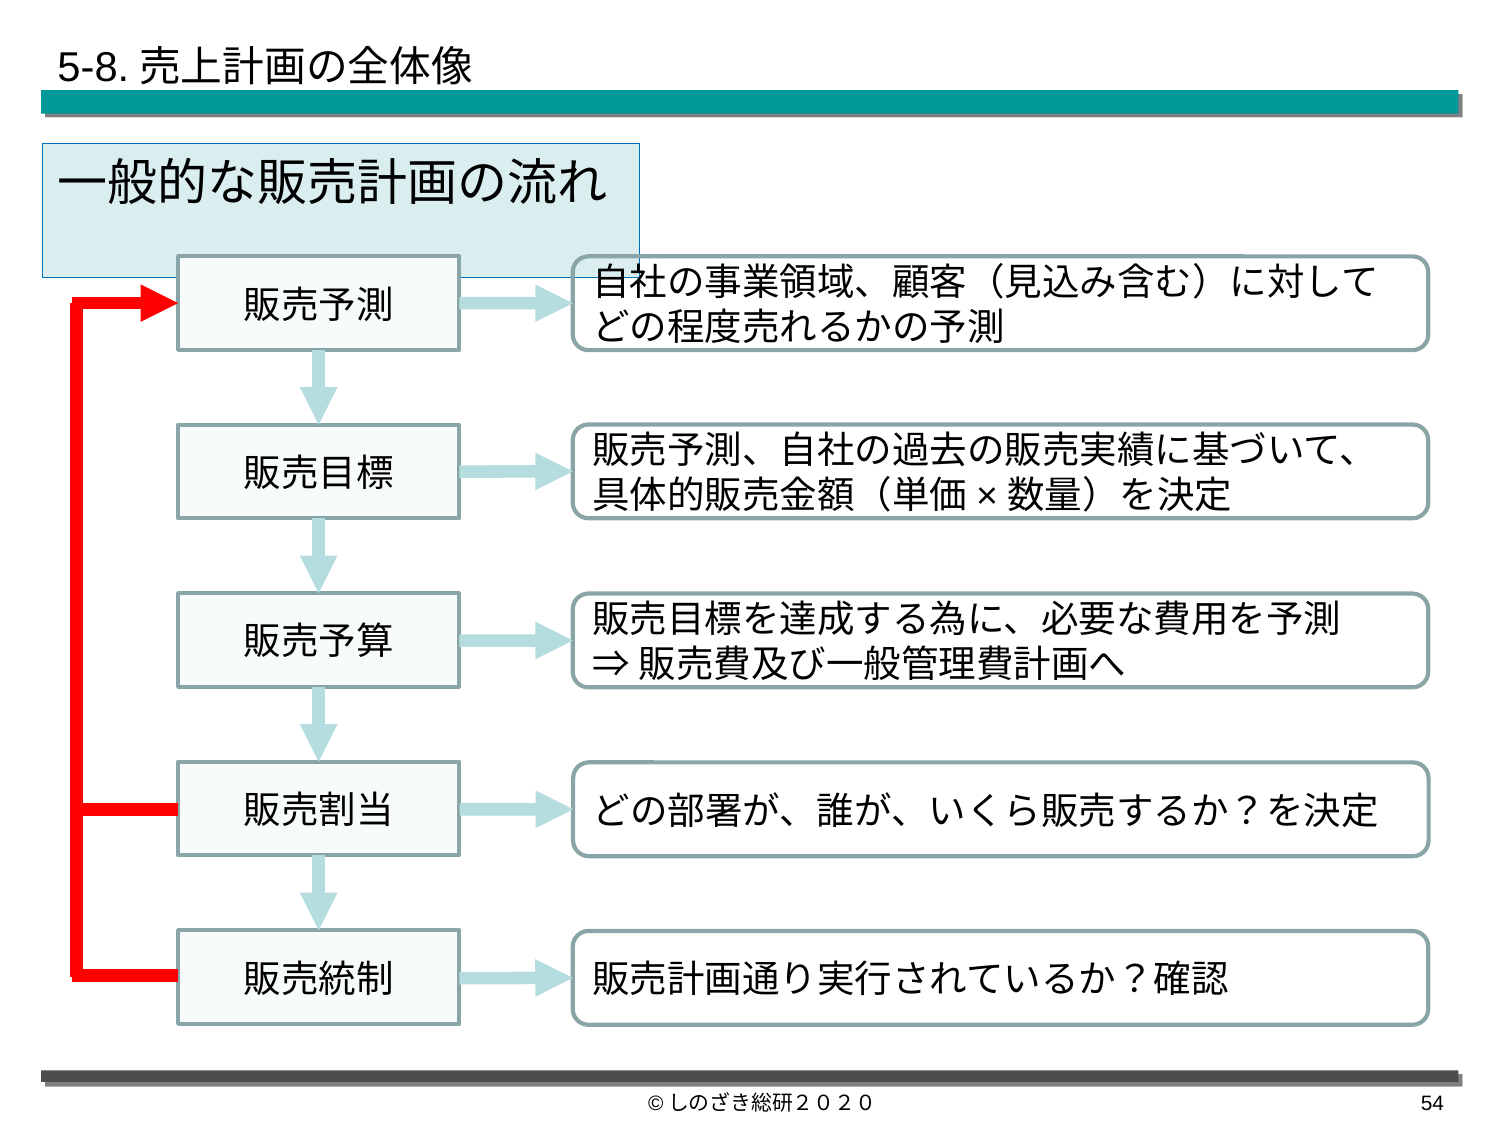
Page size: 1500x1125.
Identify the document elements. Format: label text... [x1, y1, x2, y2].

text_box 自社の事業領域、顧客（見込み含む）に対してどの程度売れるかの予測 [570, 254, 1431, 353]
footer ©しのざき総研２０２０ [524, 1082, 1000, 1125]
text_box 販売予測、自社の過去の販売実績に基づいて、具体的販売金額（単価×数量）を決定 [570, 422, 1431, 521]
text_box 5-8.売上計画の全体像 [42, 32, 1033, 98]
text_box 販売計画通り実行されているか？確認 [570, 928, 1431, 1027]
text_box 販売統制 [176, 928, 461, 1026]
text_box 販売目標を達成する為に、必要な費用を予測 ⇒販売費及び一般管理費計画へ [570, 591, 1431, 690]
text_box 販売目標 [176, 423, 461, 520]
slide_number 53 [1108, 1082, 1459, 1125]
text_box 販売予測 [176, 254, 461, 352]
text_box どの部署が、誰が、いくら販売するか？を決定 [570, 760, 1431, 859]
text_box 販売割当 [176, 760, 461, 857]
text_box 販売予算 [176, 591, 461, 689]
text_box 一般的な販売計画の流れ [42, 143, 640, 278]
